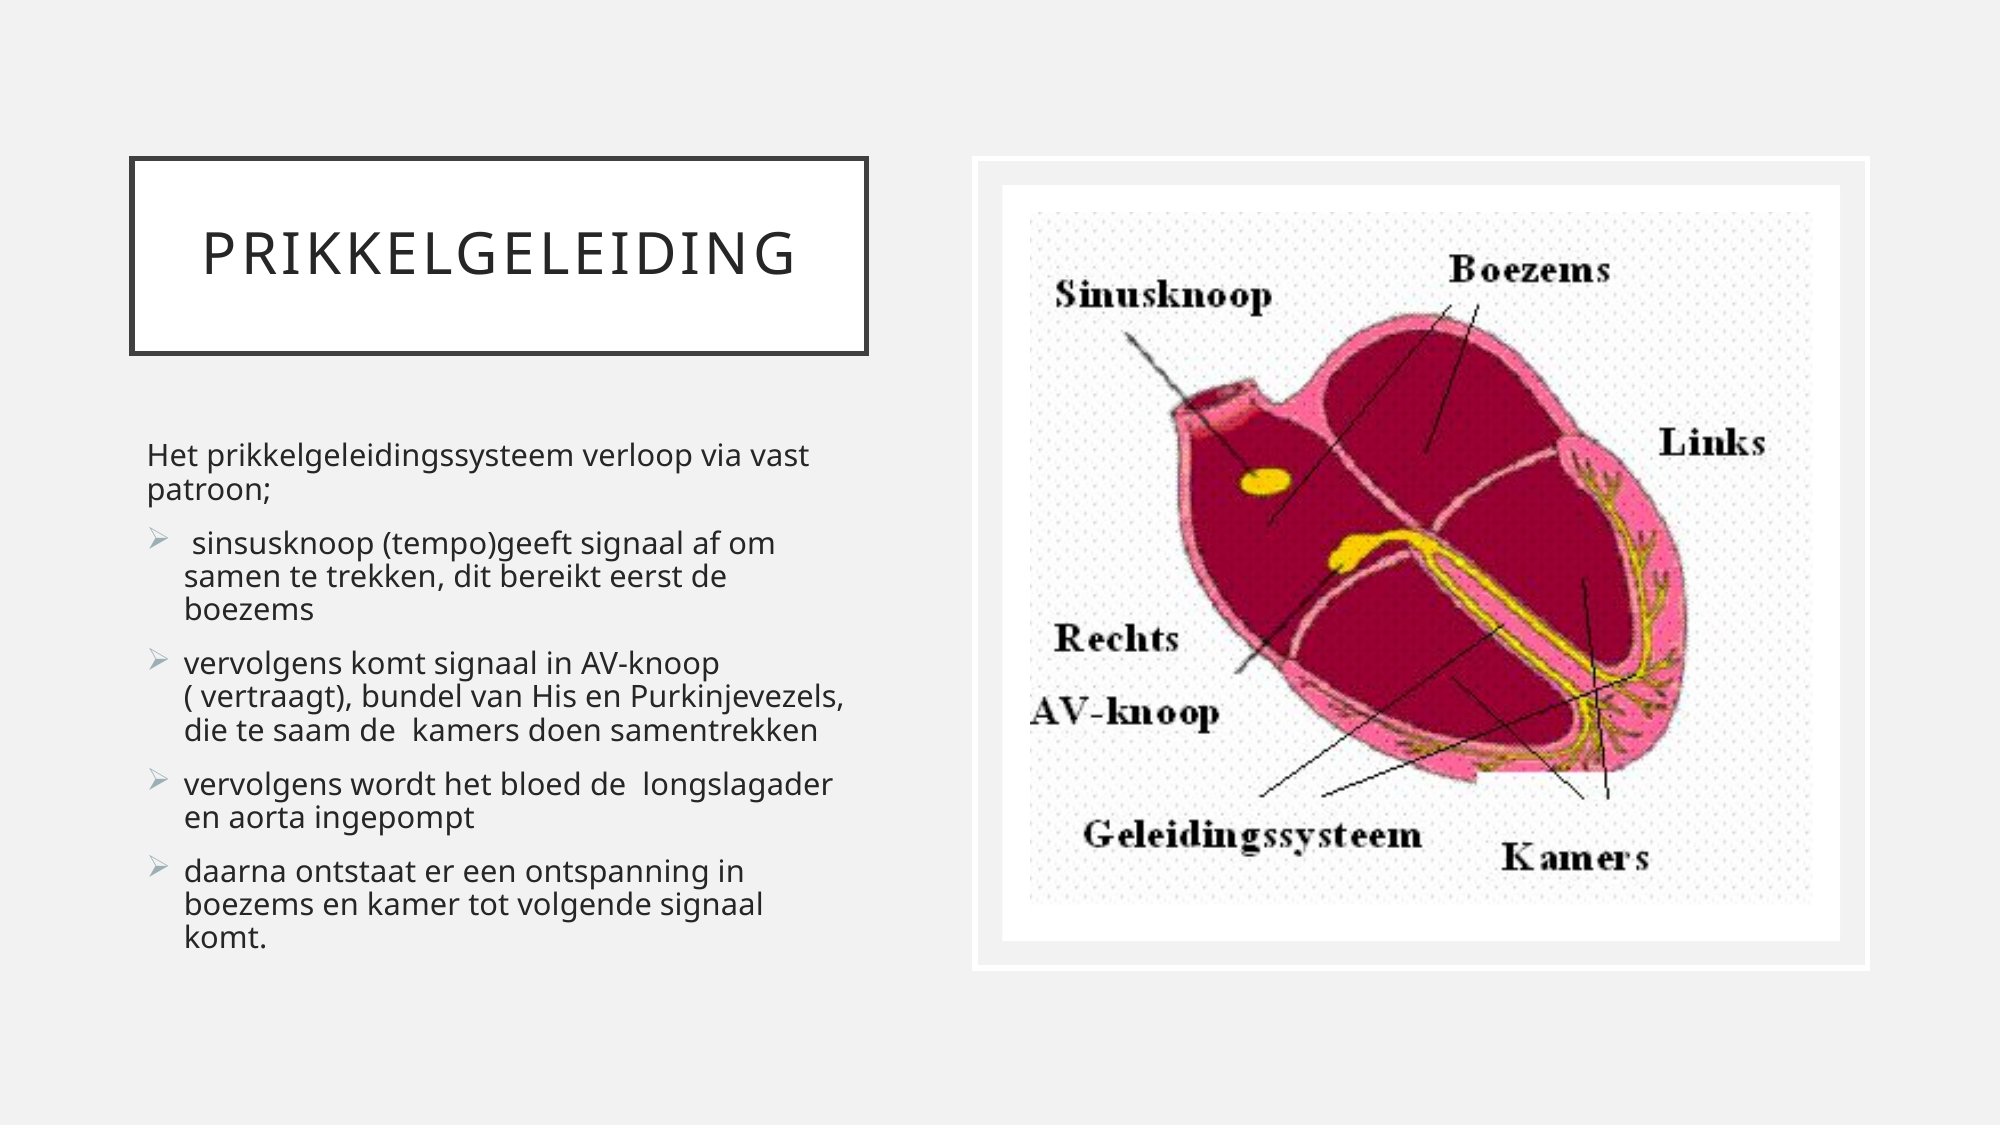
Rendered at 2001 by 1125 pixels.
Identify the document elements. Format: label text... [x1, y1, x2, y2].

text_box [1001, 184, 1841, 942]
title prikkelgeleiding [129, 156, 869, 356]
text_box [974, 157, 1868, 969]
list Het prikkelgeleidingssysteem verloop via vast patroon; sinsusknoop (tempo)geeft signaal af om samen te trekken, dit bereikt eerst de boezems vervolgens komt signaal in AV-knoop ( vertraagt), bundel van His en Purkinjevezels, die te saam de kamers doen samentrekken vervolgens wordt het bloed de longslagader en aorta ingepompt daarna ontstaat er een ontspanning in boezems en kamer tot volgende signaal komt. [131, 432, 869, 968]
picture [1030, 212, 1813, 915]
